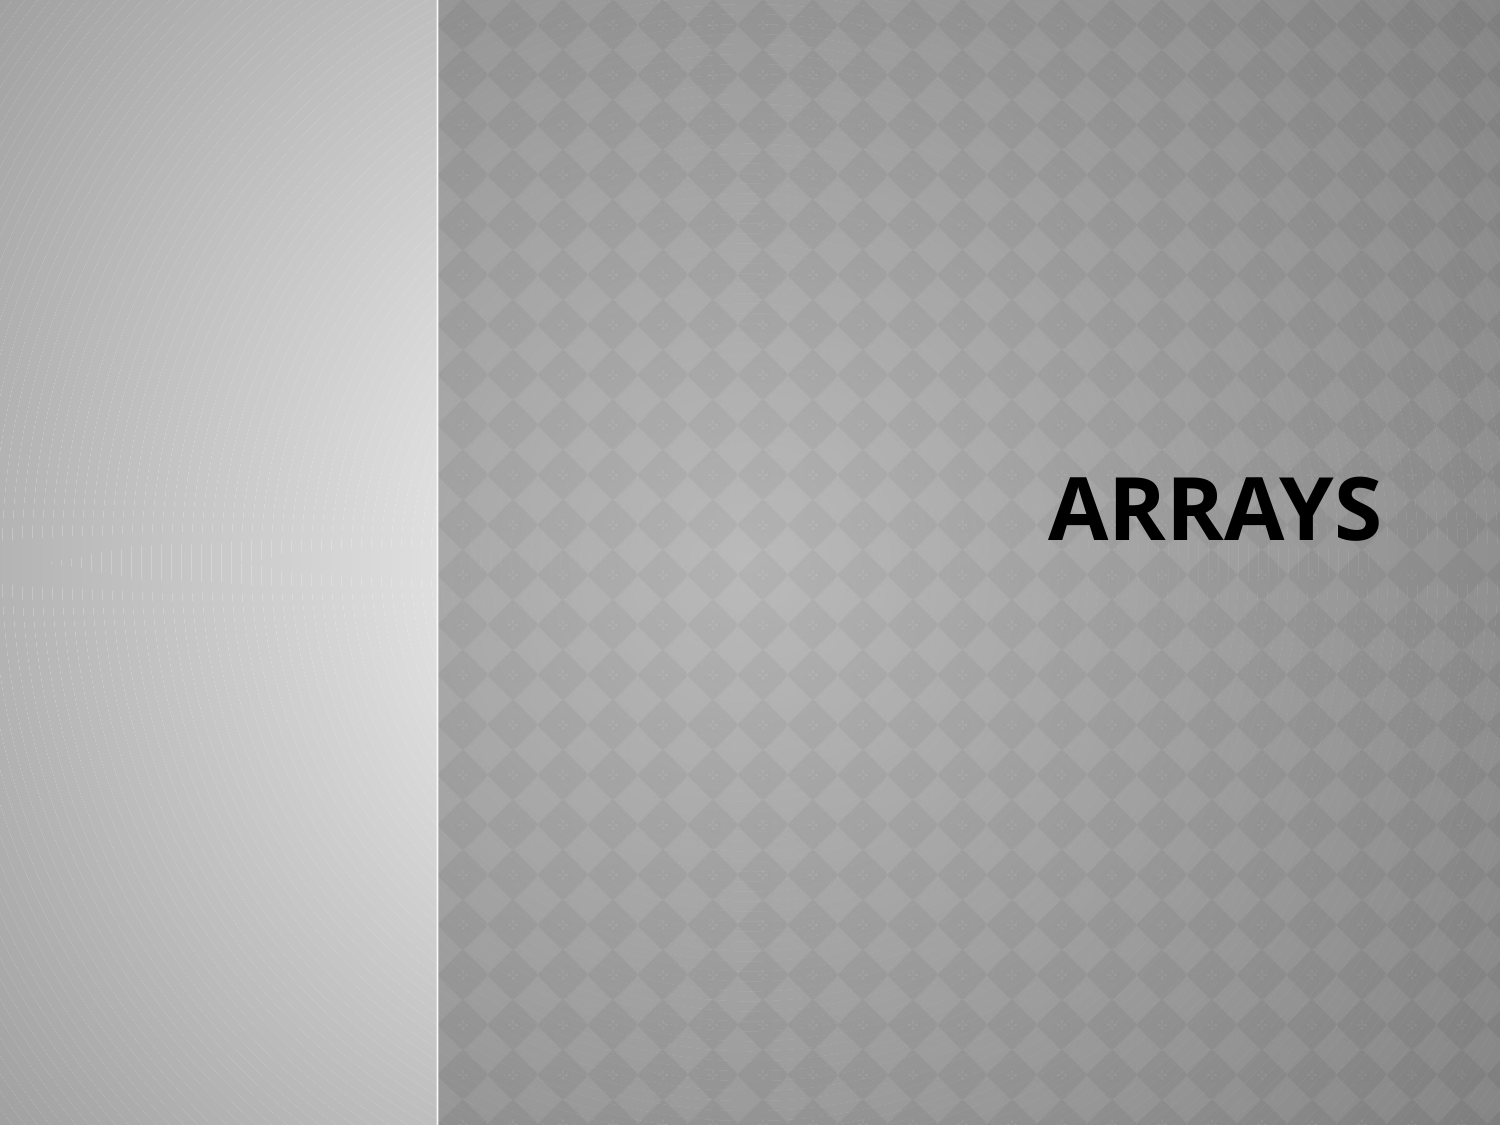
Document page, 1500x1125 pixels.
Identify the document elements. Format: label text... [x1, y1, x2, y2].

title ARRAYS [552, 87, 1390, 558]
